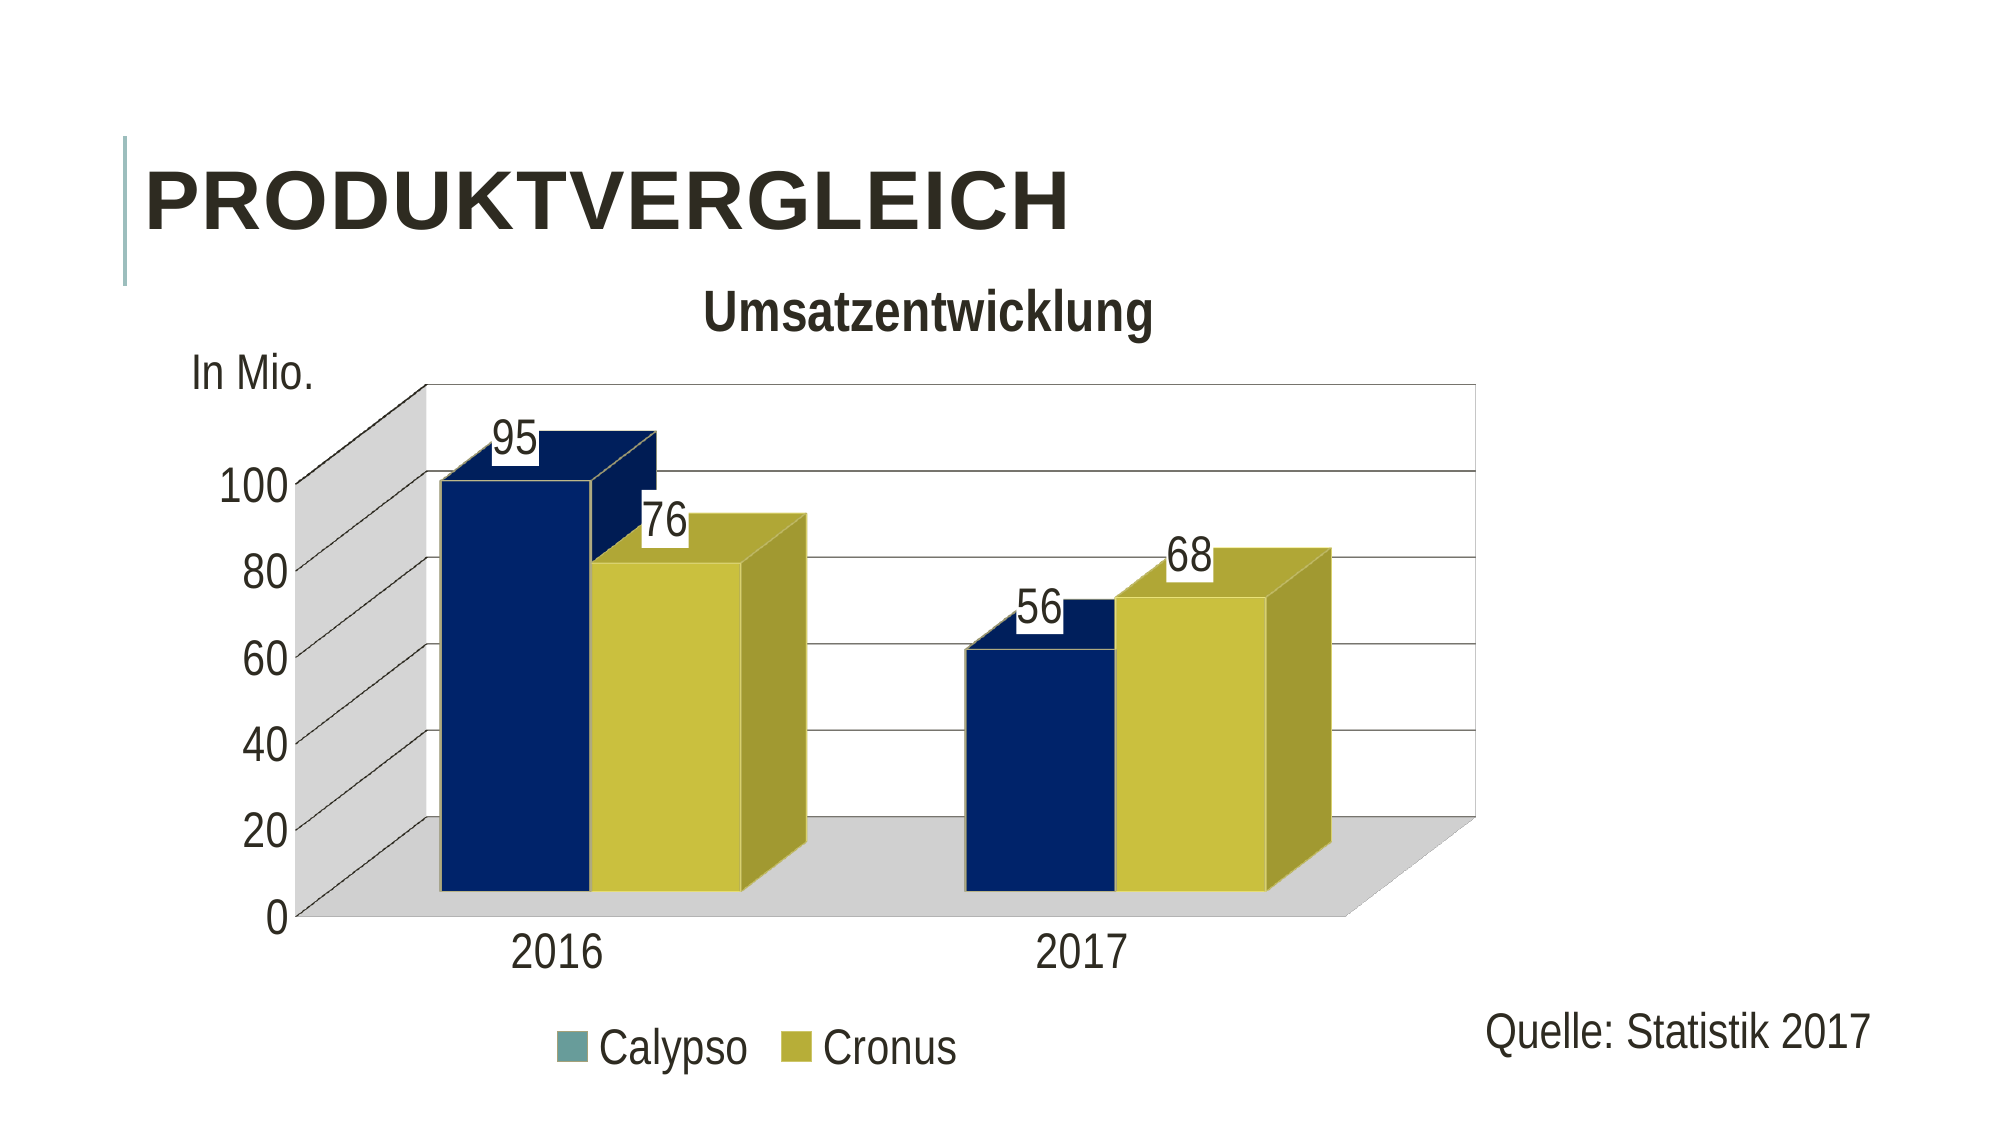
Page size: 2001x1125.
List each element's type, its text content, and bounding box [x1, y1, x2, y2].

title Produktvergleich [129, 82, 1724, 329]
text_box Quelle: Statistik 2017 [1521, 991, 1888, 1067]
chart [0, 240, 1516, 1086]
